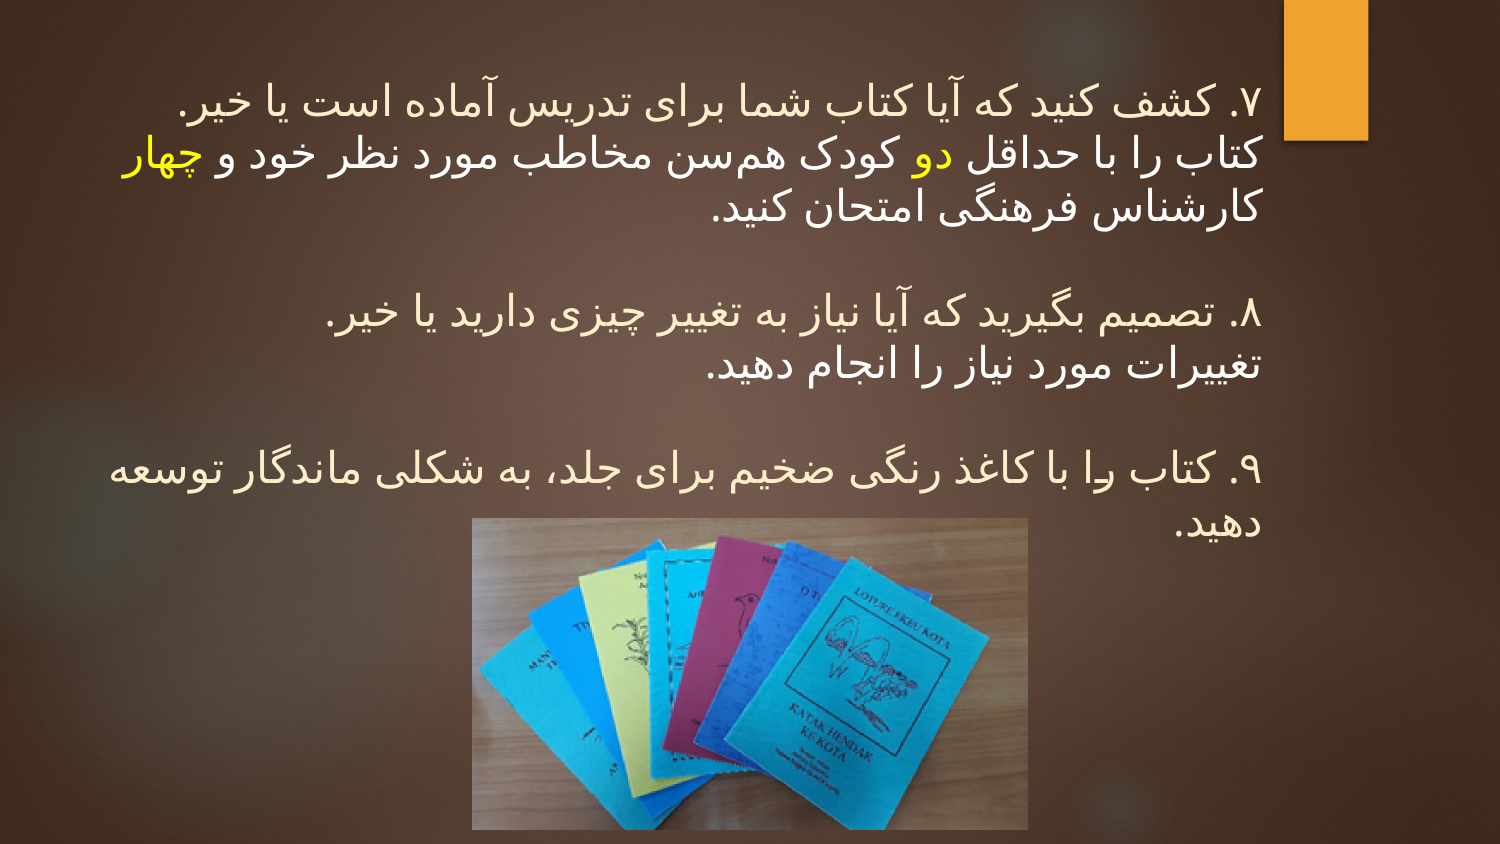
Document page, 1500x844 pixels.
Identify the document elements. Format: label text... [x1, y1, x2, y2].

picture [0, 0, 1500, 844]
title ۷. کشف کنید که آیا کتاب شما برای تدریس آماده است یا خیر. کتاب را با حداقل دو کودک هم‌سن مخاطب مورد نظر خود و چهار کارشناس فرهنگی امتحان کنید. ۸. تصمیم بگیرید که آیا نیاز به تغییر چیزی دارید یا خیر. تغییرات مورد نیاز را انجام دهید. ۹. کتاب را با کاغذ رنگی ضخیم برای جلد، به شکلی ماندگار توسعه دهید. [55, 66, 1275, 594]
